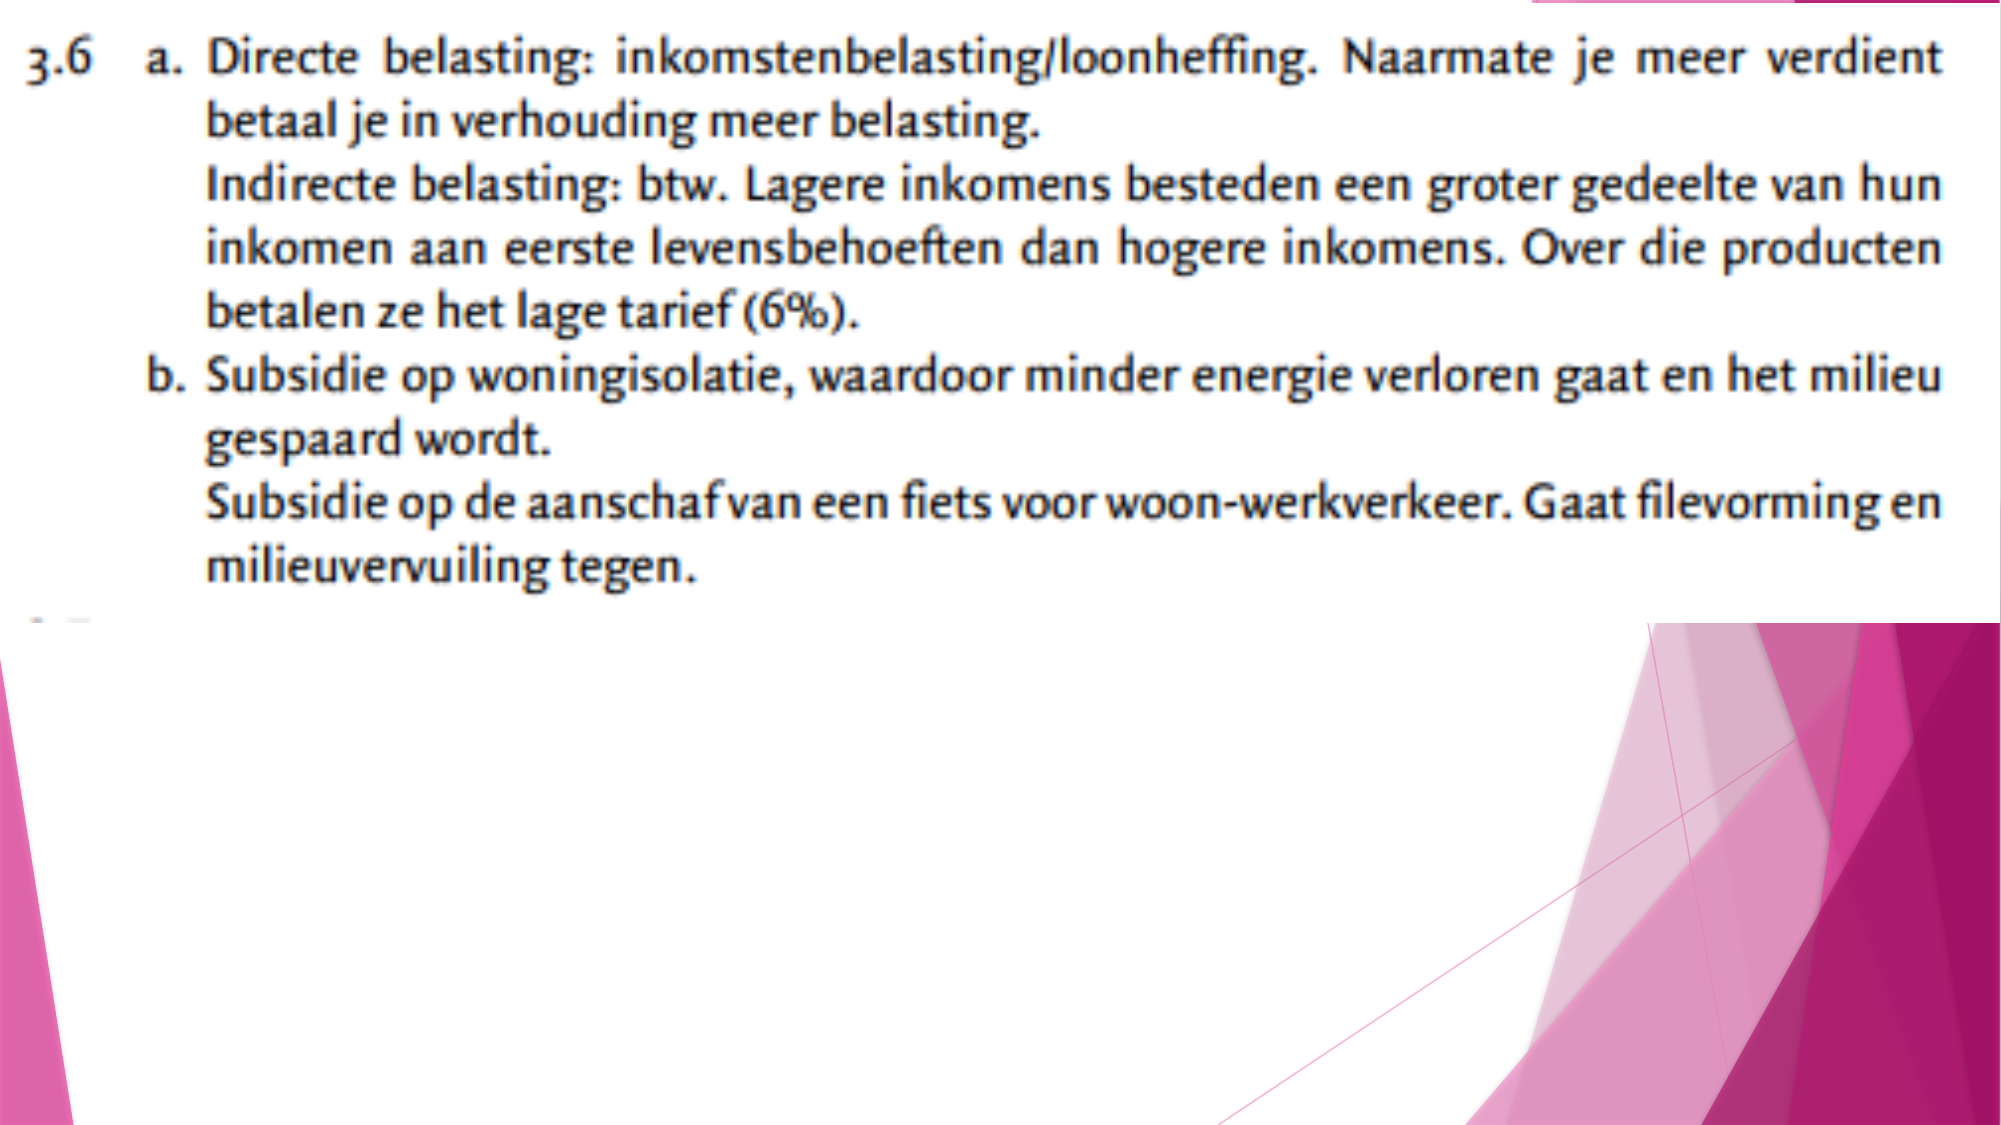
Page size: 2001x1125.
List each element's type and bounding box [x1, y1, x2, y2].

picture [0, 2, 2000, 623]
